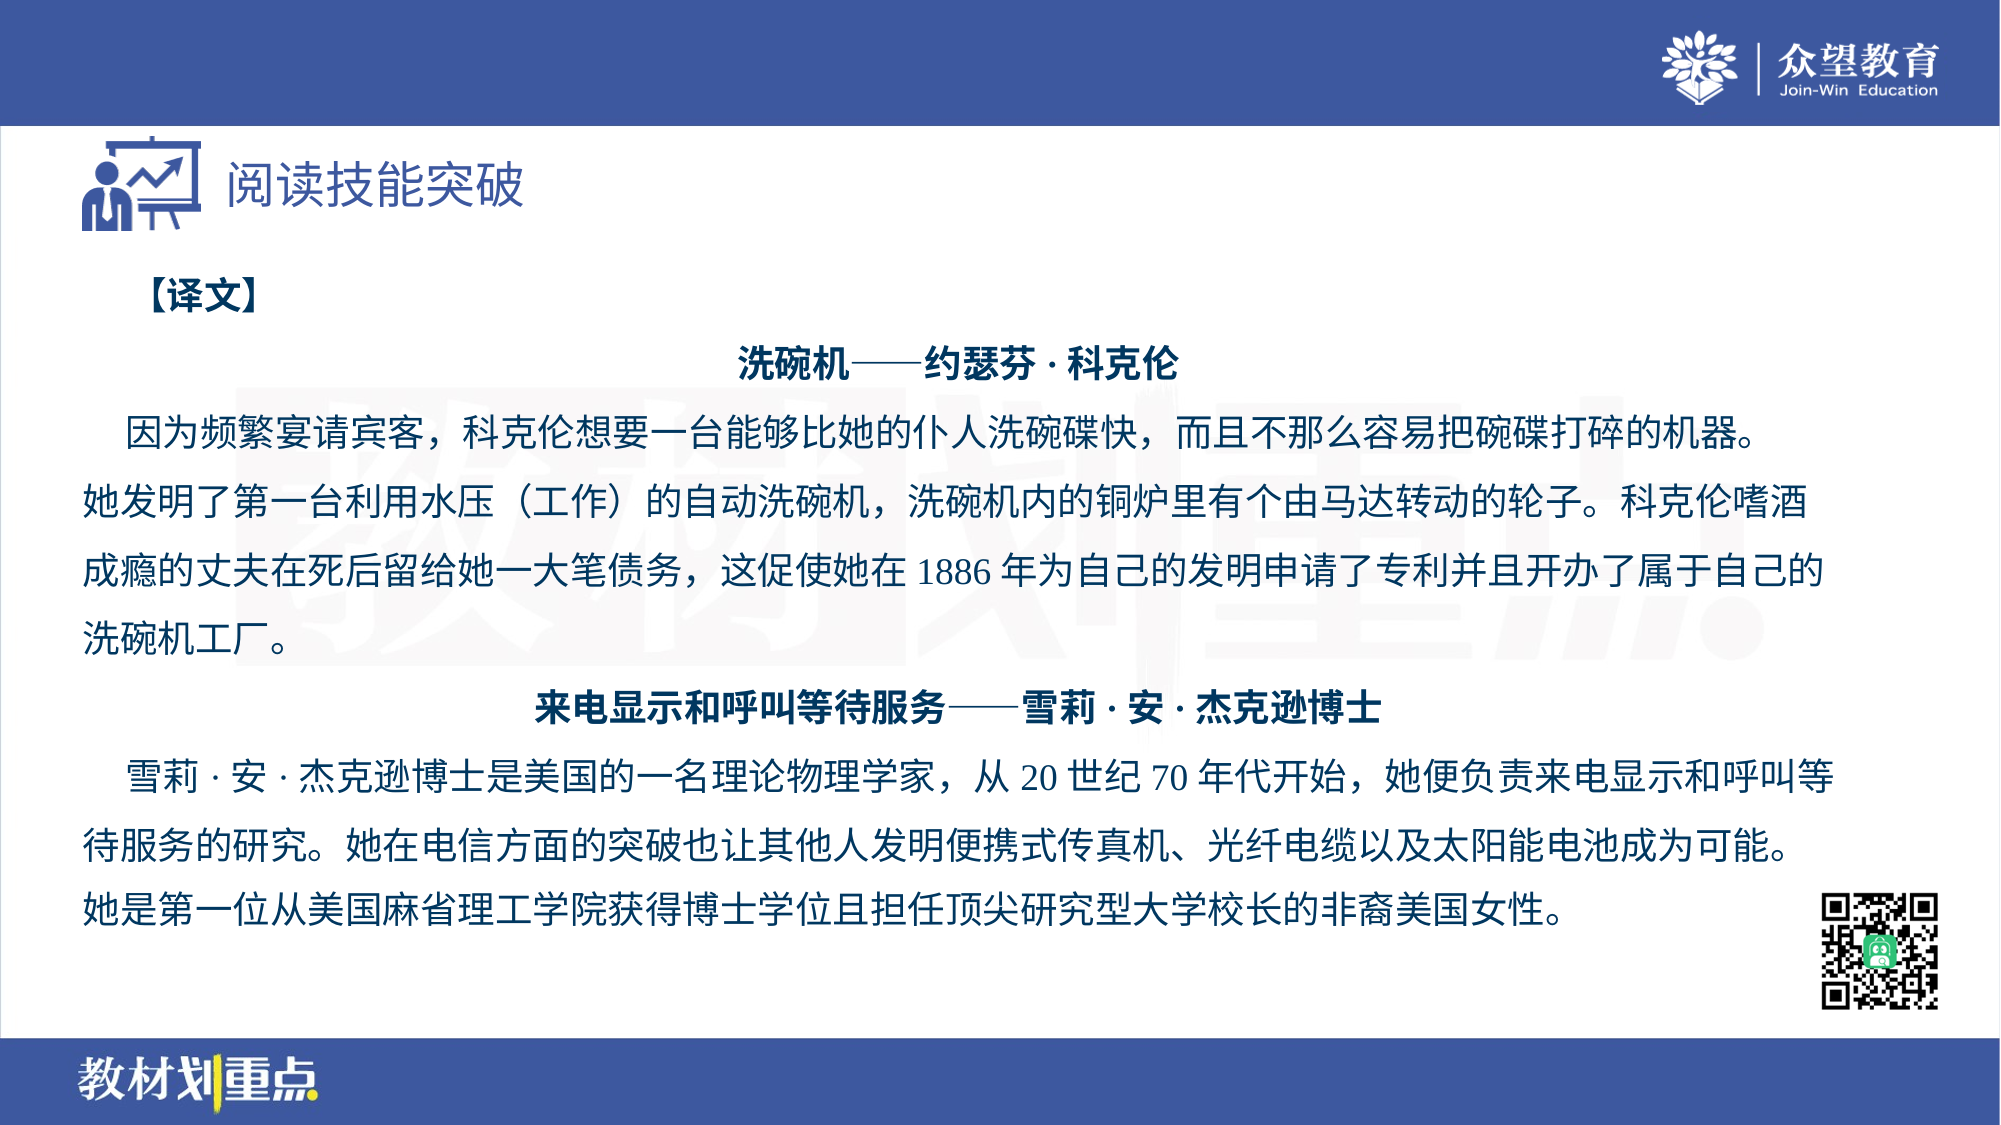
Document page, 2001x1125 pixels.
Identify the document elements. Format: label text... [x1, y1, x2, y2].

picture [0, 0, 2000, 1125]
text_box 【译文】 洗碗机——约瑟芬·科克伦 因为频繁宴请宾客，科克伦想要一台能够比她的仆人洗碗碟快，而且不那么容易把碗碟打碎的机器。 她发明了第一台利用水压（工作）的自动洗碗机，洗碗机内的铜炉里有个由马达转动的轮子。科克伦嗜酒 成瘾的丈夫在死后留给她一大笔债务，这促使她在1886年为自己的发明申请了专利并且开办了属于自己的 洗碗机工厂。 来电显示和呼叫等待服务——雪莉·安·杰克逊博士 雪莉·安·杰克逊博士是美国的一名理论物理学家，从20世纪70年代开始，她便负责来电显示和呼叫等 待服务的研究。她在电信方面的突破也让其他人发明便携式传真机、光纤电缆以及太阳能电池成为可能。 她是第一位从美国麻省理工学院获得博士学位且担任顶尖研究型大学校长的非裔美国女性。 [82, 248, 1817, 925]
